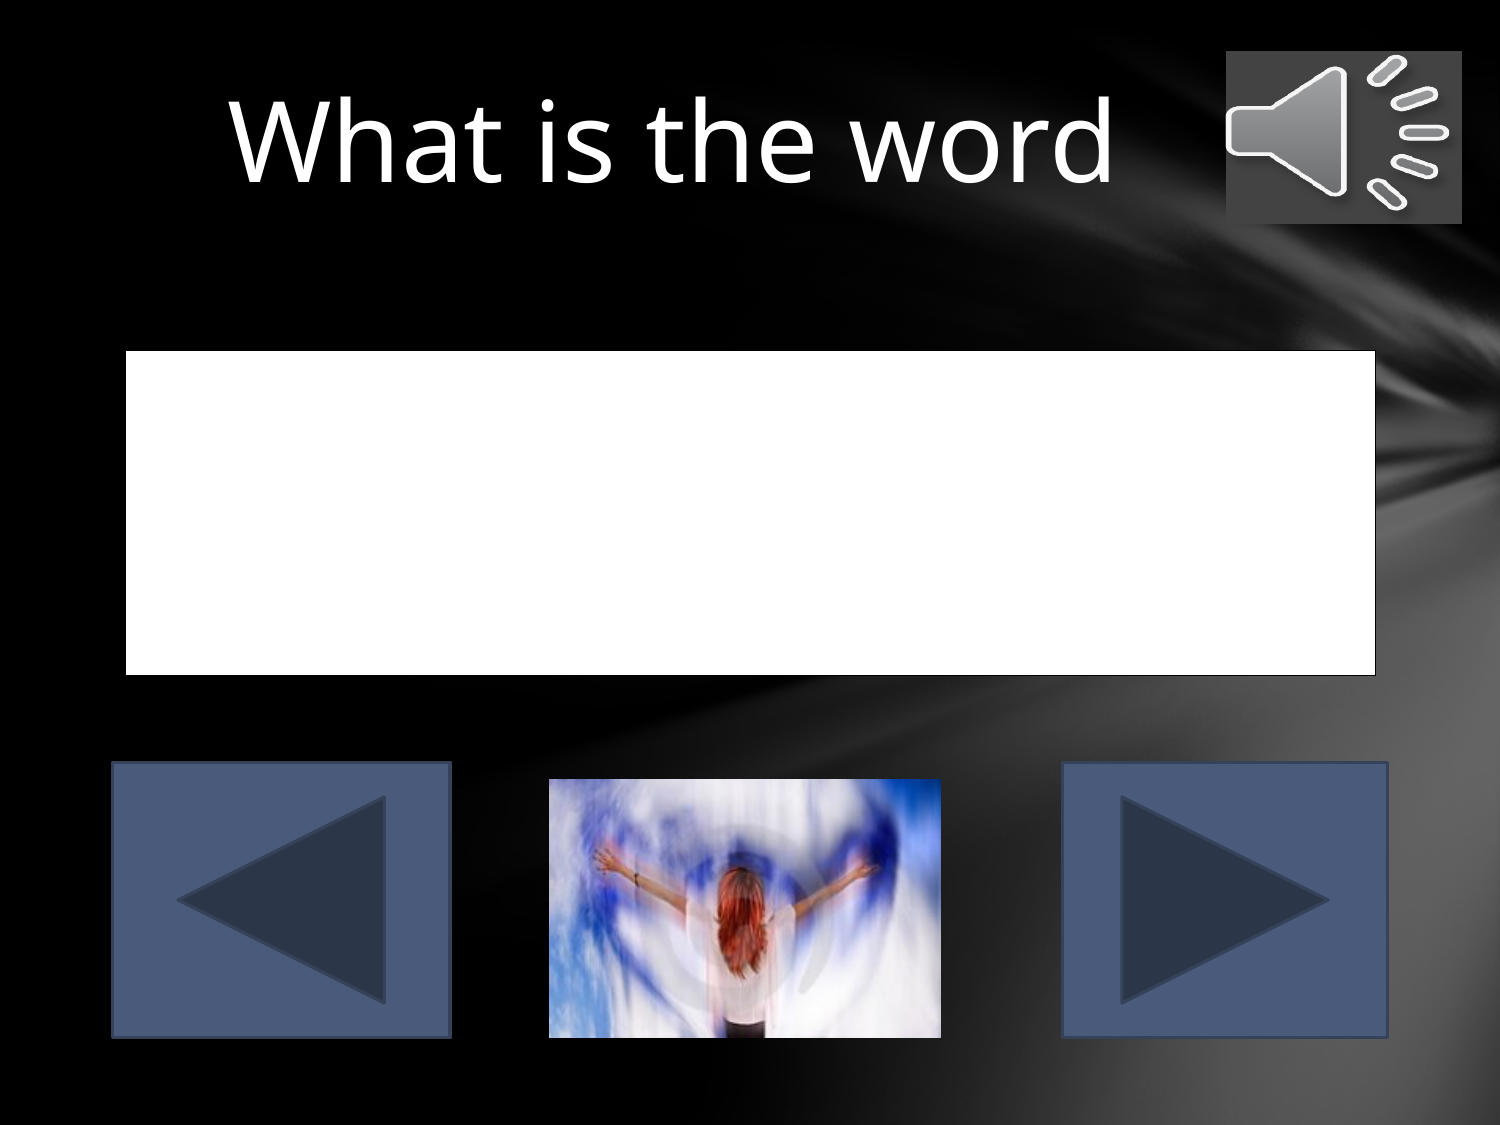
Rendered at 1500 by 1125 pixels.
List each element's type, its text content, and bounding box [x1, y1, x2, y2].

picture [549, 779, 941, 1038]
picture [1224, 49, 1463, 226]
text_box [1061, 761, 1389, 1039]
text_box [111, 761, 452, 1039]
title What is the word [57, 37, 1318, 213]
